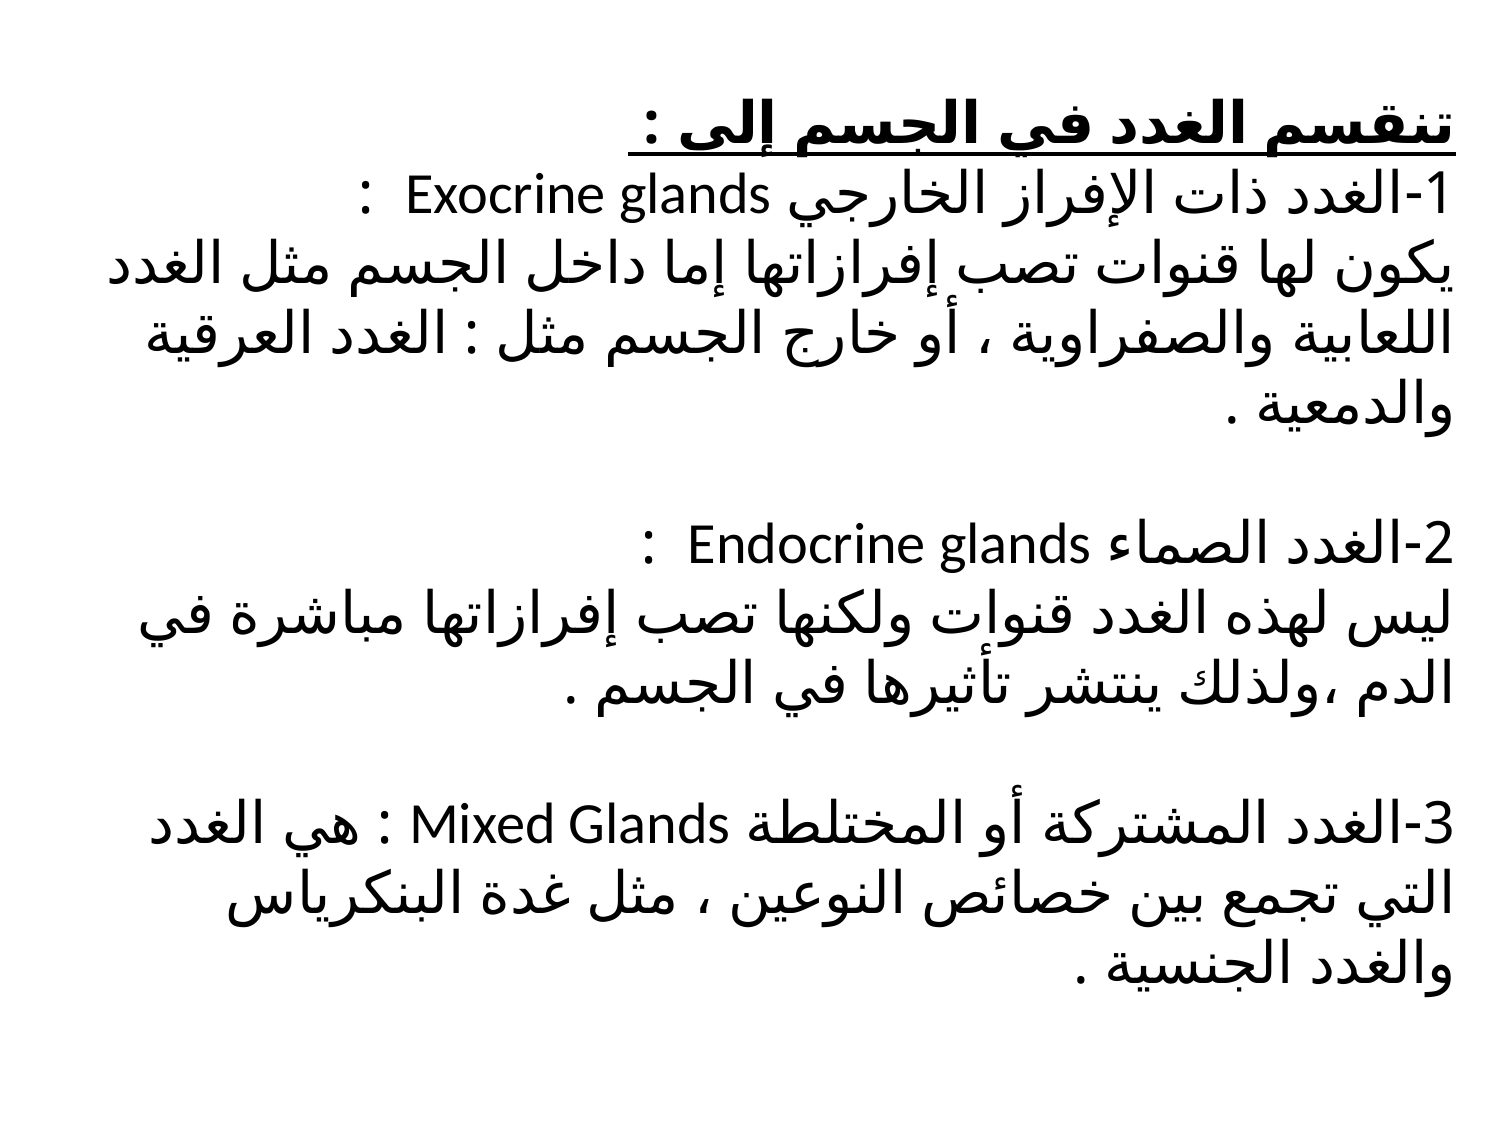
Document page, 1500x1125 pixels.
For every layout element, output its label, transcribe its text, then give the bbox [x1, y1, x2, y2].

text_box تنقسم الغدد في الجسم إلى : 1-الغدد ذات الإفراز الخارجي Exocrine glands : يكون لها قنوات تصب إفرازاتها إما داخل الجسم مثل الغدد اللعابية والصفراوية ، أو خارج الجسم مثل : الغدد العرقية والدمعية . 2-الغدد الصماء Endocrine glands : ليس لهذه الغدد قنوات ولكنها تصب إفرازاتها مباشرة في الدم ،ولذلك ينتشر تأثيرها في الجسم . 3-الغدد المشتركة أو المختلطة Mixed Glands : هي الغدد التي تجمع بين خصائص النوعين ، مثل غدة البنكرياس والغدد الجنسية . [88, 78, 1471, 1003]
